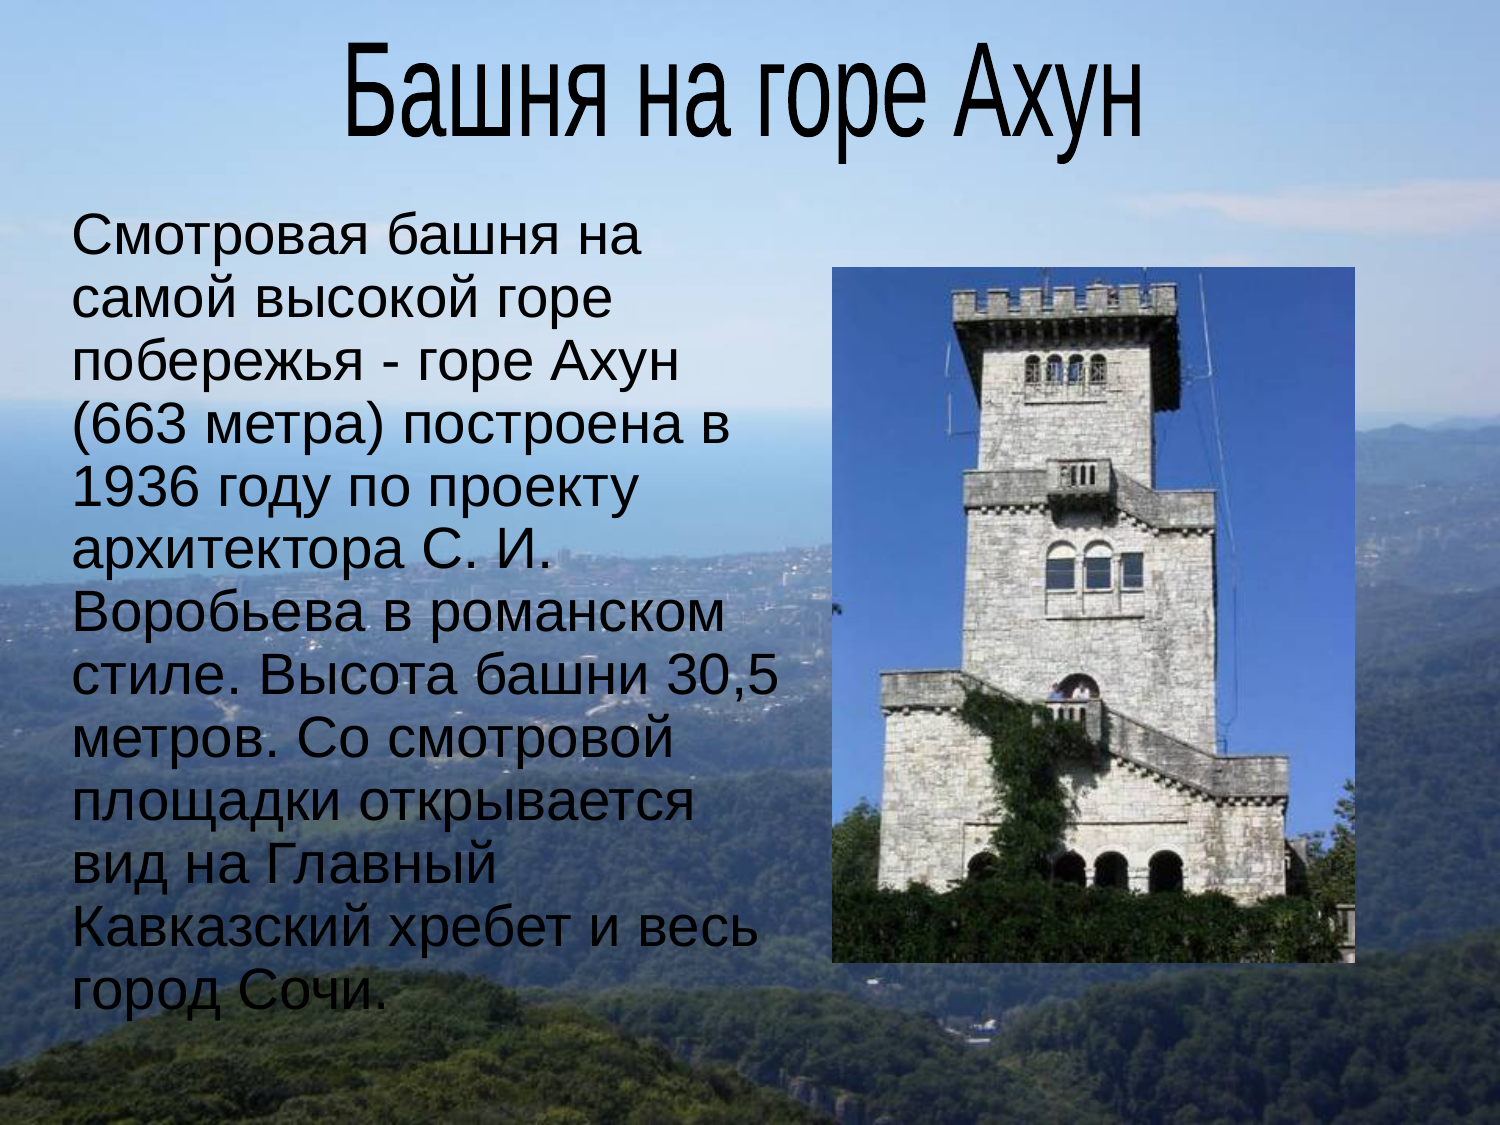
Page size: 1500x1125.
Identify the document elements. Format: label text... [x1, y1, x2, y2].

list Смотровая башня на самой высокой горе побережья - горе Ахун (663 метра) построена в 1936 году по проекту архитектора С. И. Воробьева в романском стиле. Высота башни 30,5 метров. Со смотровой площадки открывается вид на Главный Кавказский хребет и весь город Сочи. [0, 196, 798, 1102]
picture [0, 0, 1500, 1125]
